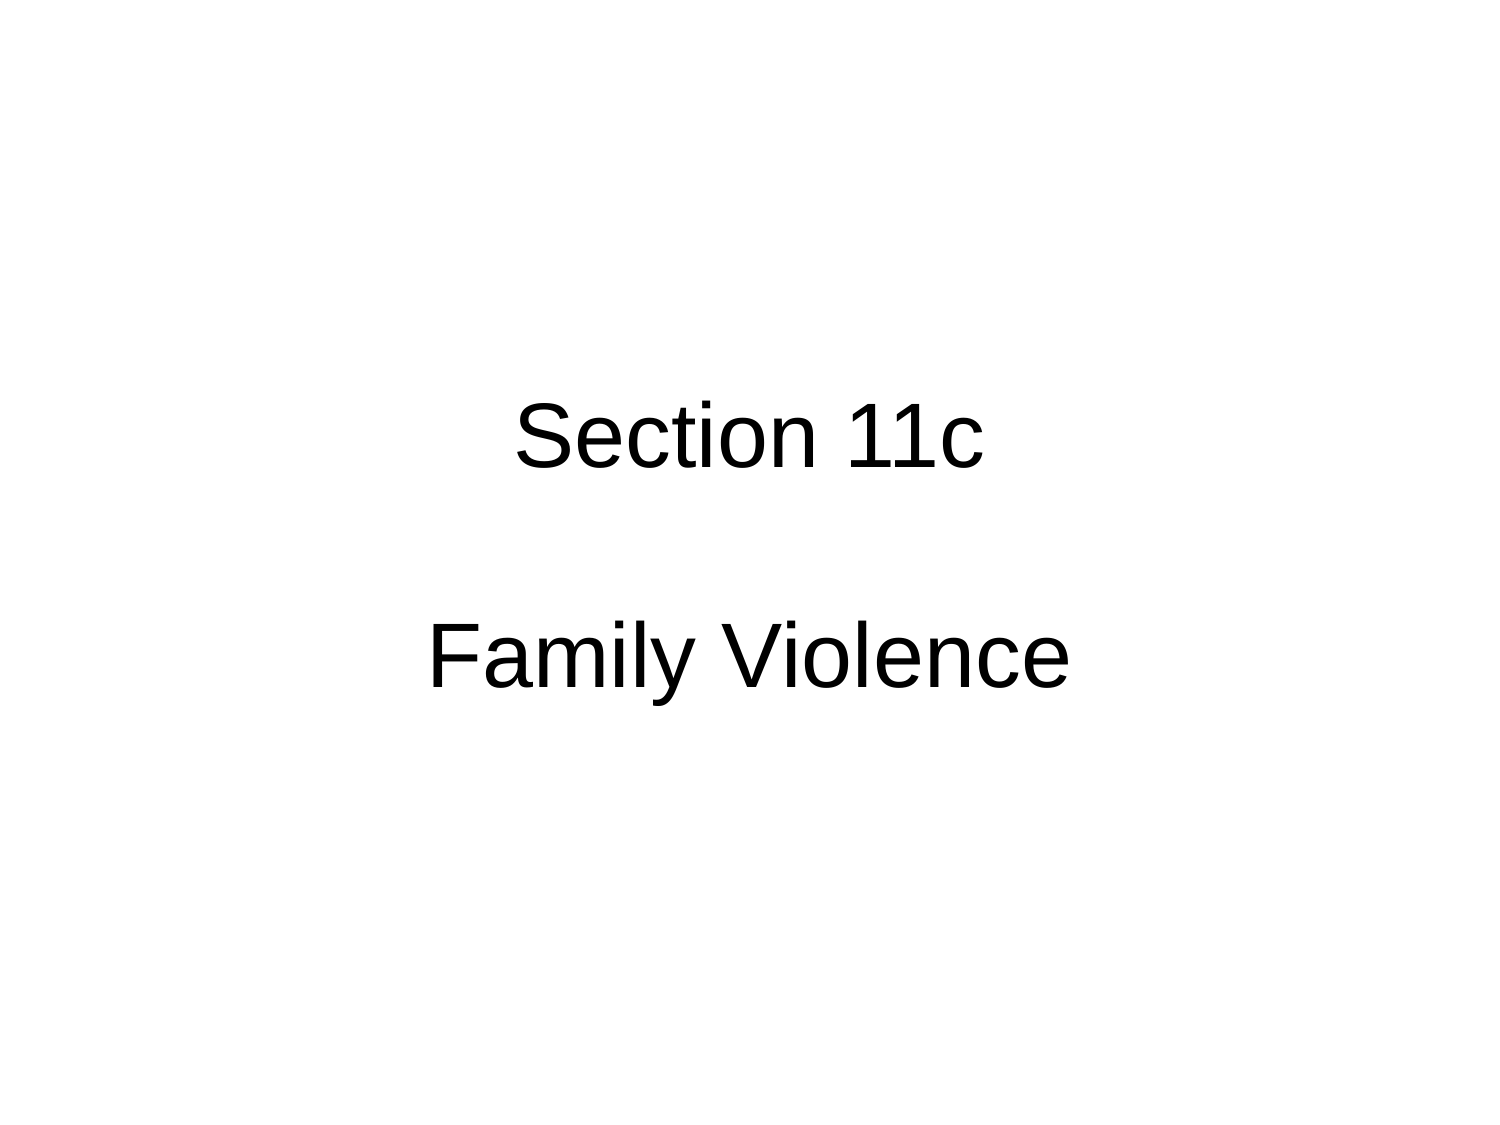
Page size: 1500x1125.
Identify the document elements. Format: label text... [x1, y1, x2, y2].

title Section 11c Family Violence [74, 44, 1426, 1038]
